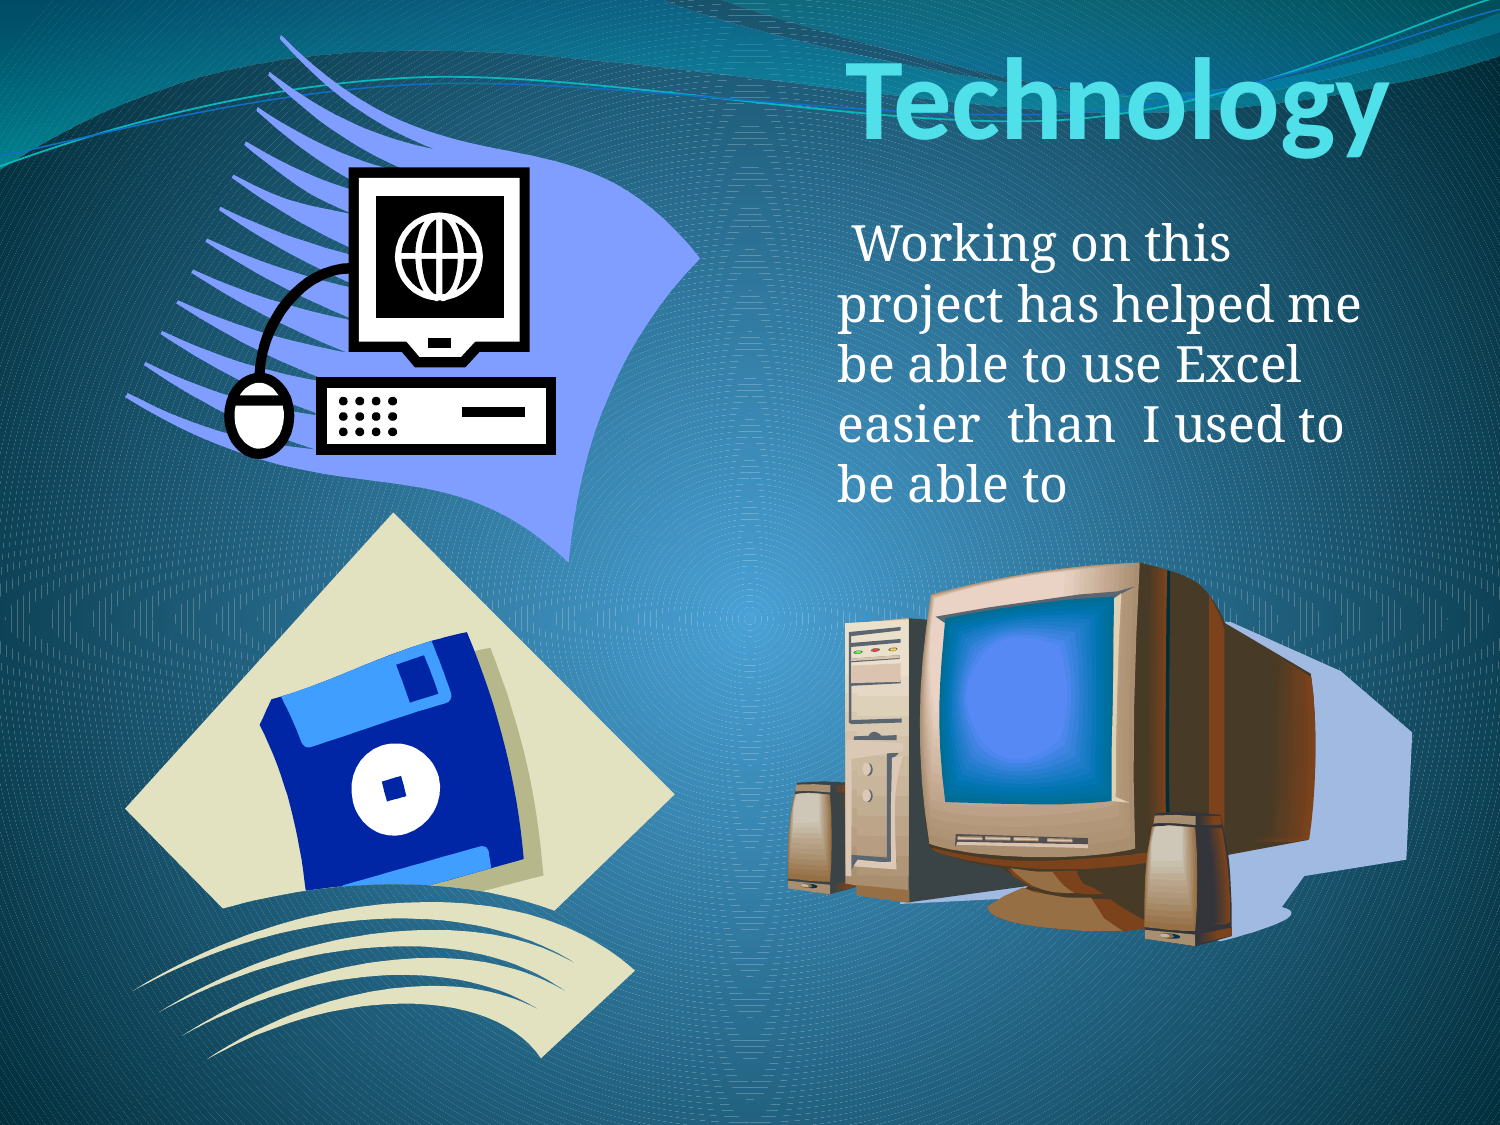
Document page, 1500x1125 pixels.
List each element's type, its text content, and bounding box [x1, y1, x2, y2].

title Technology [106, 0, 1394, 163]
picture [124, 34, 701, 1060]
subtitle Working on this project has helped me be able to use Excel easier than I used to be able to [837, 200, 1395, 513]
picture [787, 562, 1413, 947]
